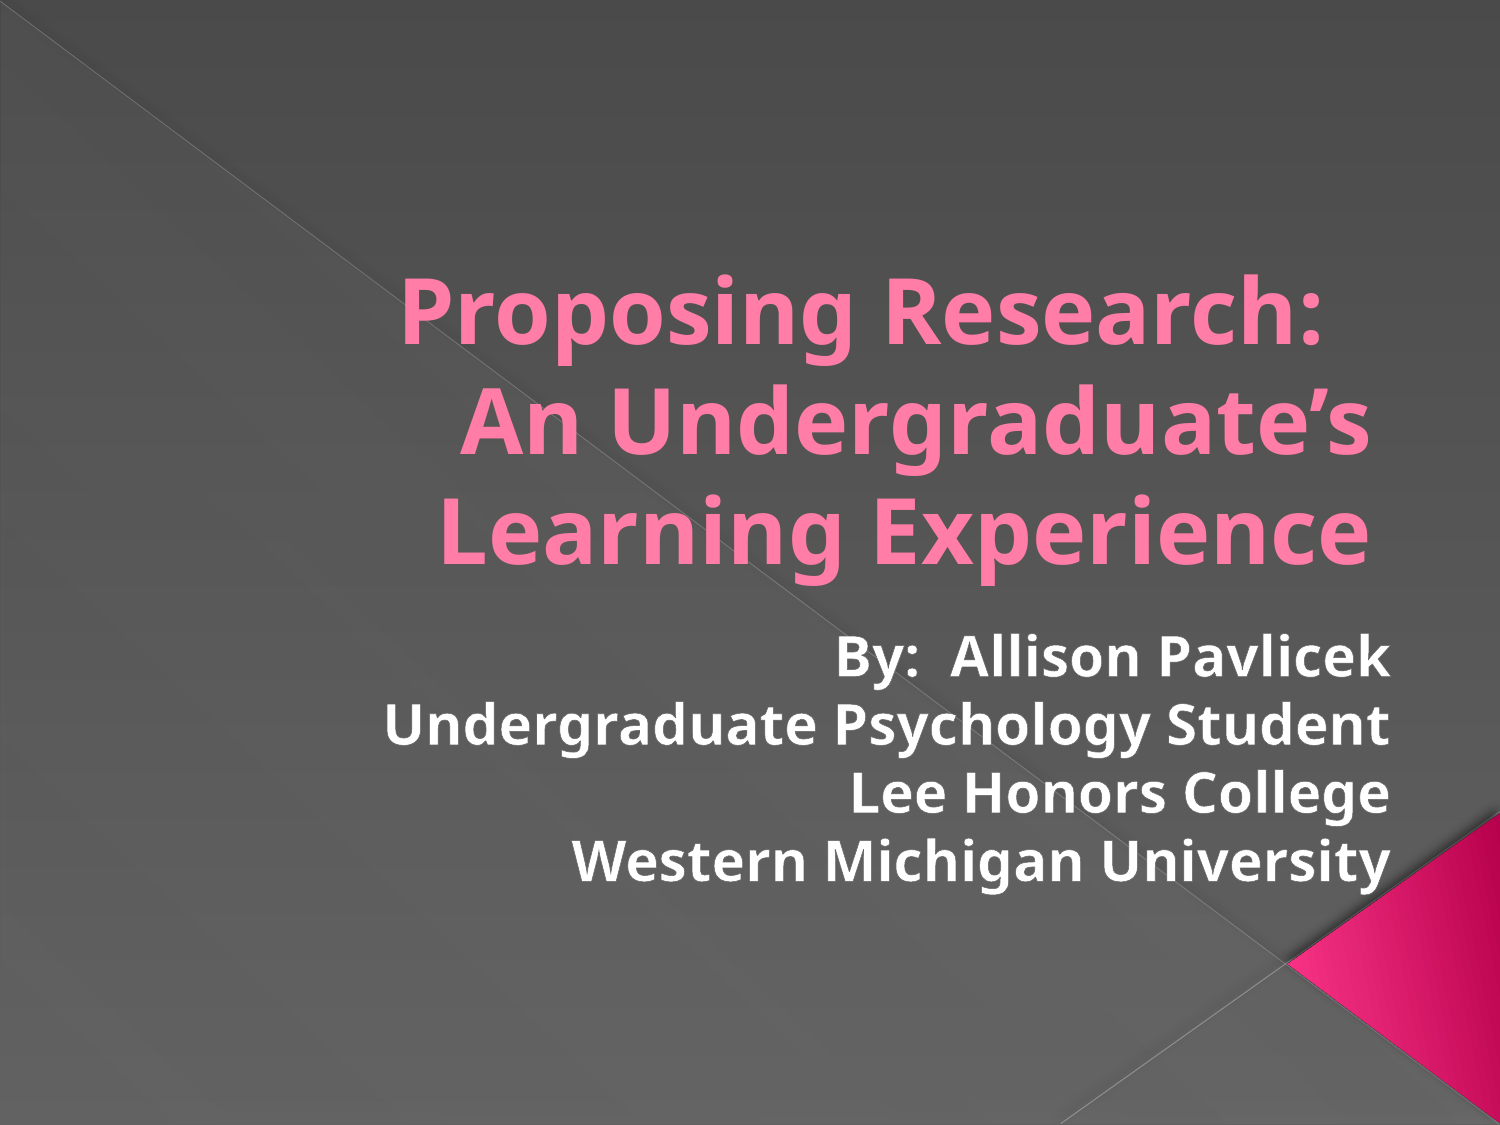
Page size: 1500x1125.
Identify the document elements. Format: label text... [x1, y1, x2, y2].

subtitle By: Allison Pavlicek Undergraduate Psychology Student Lee Honors College Western Michigan University [88, 612, 1412, 900]
title Proposing Research: An Undergraduate’s Learning Experience [112, 187, 1388, 591]
